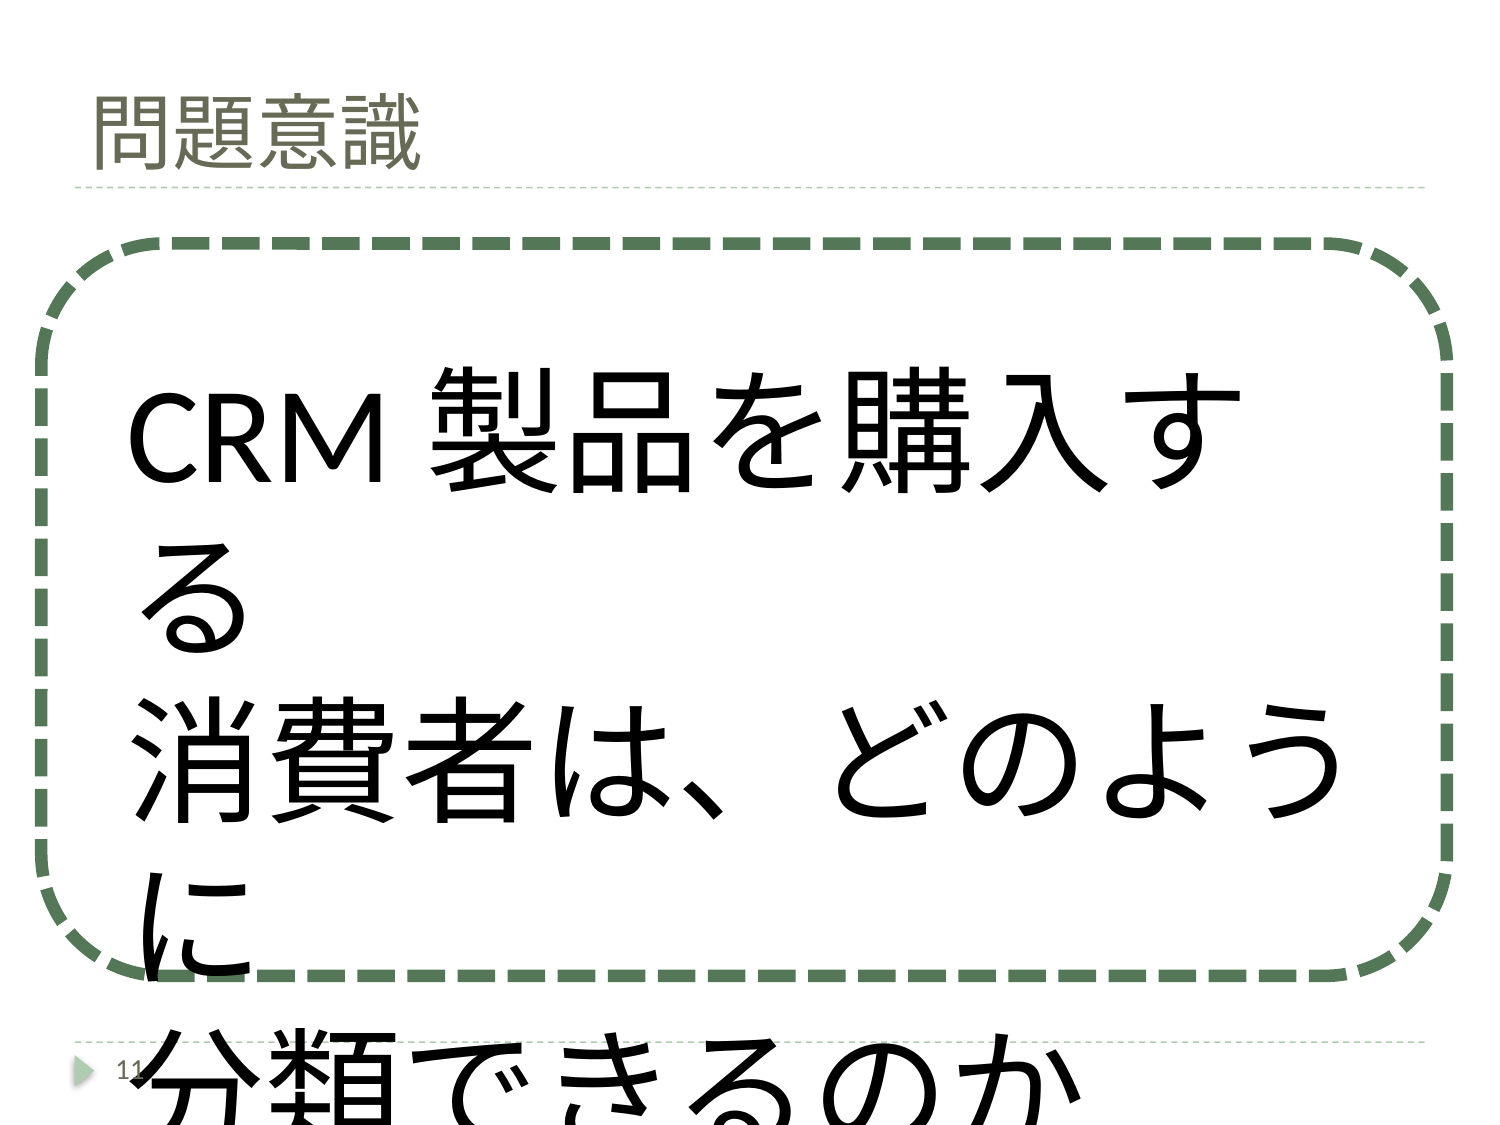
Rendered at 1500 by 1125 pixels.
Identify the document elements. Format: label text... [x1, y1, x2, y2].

slide_number 11 [100, 1042, 426, 1103]
text_box [39, 241, 1449, 967]
text_box CRM製品を購入する 消費者は、どのように 分類できるのか [112, 338, 1400, 1125]
title 問題意識 [75, 24, 1425, 188]
